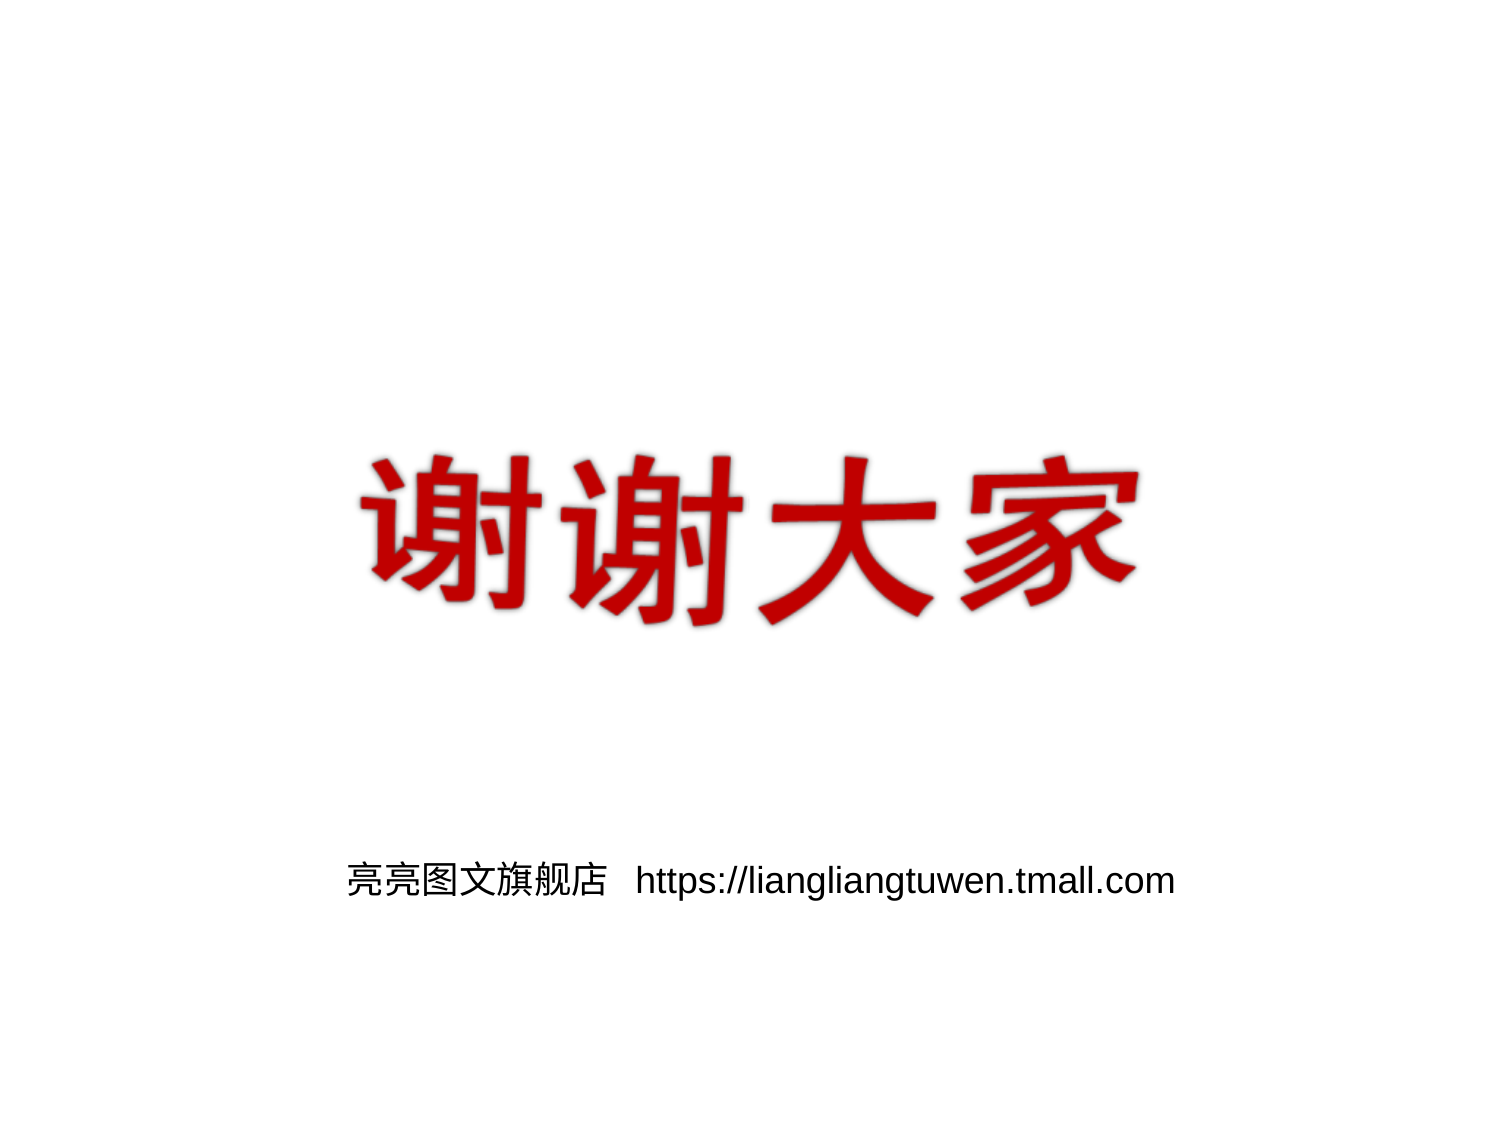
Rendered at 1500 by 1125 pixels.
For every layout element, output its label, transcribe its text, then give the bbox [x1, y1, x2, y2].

picture [349, 444, 1151, 669]
text_box [0, 692, 1500, 1125]
text_box 亮亮图文旗舰店 https://liangliangtuwen.tmall.com [332, 848, 1199, 909]
